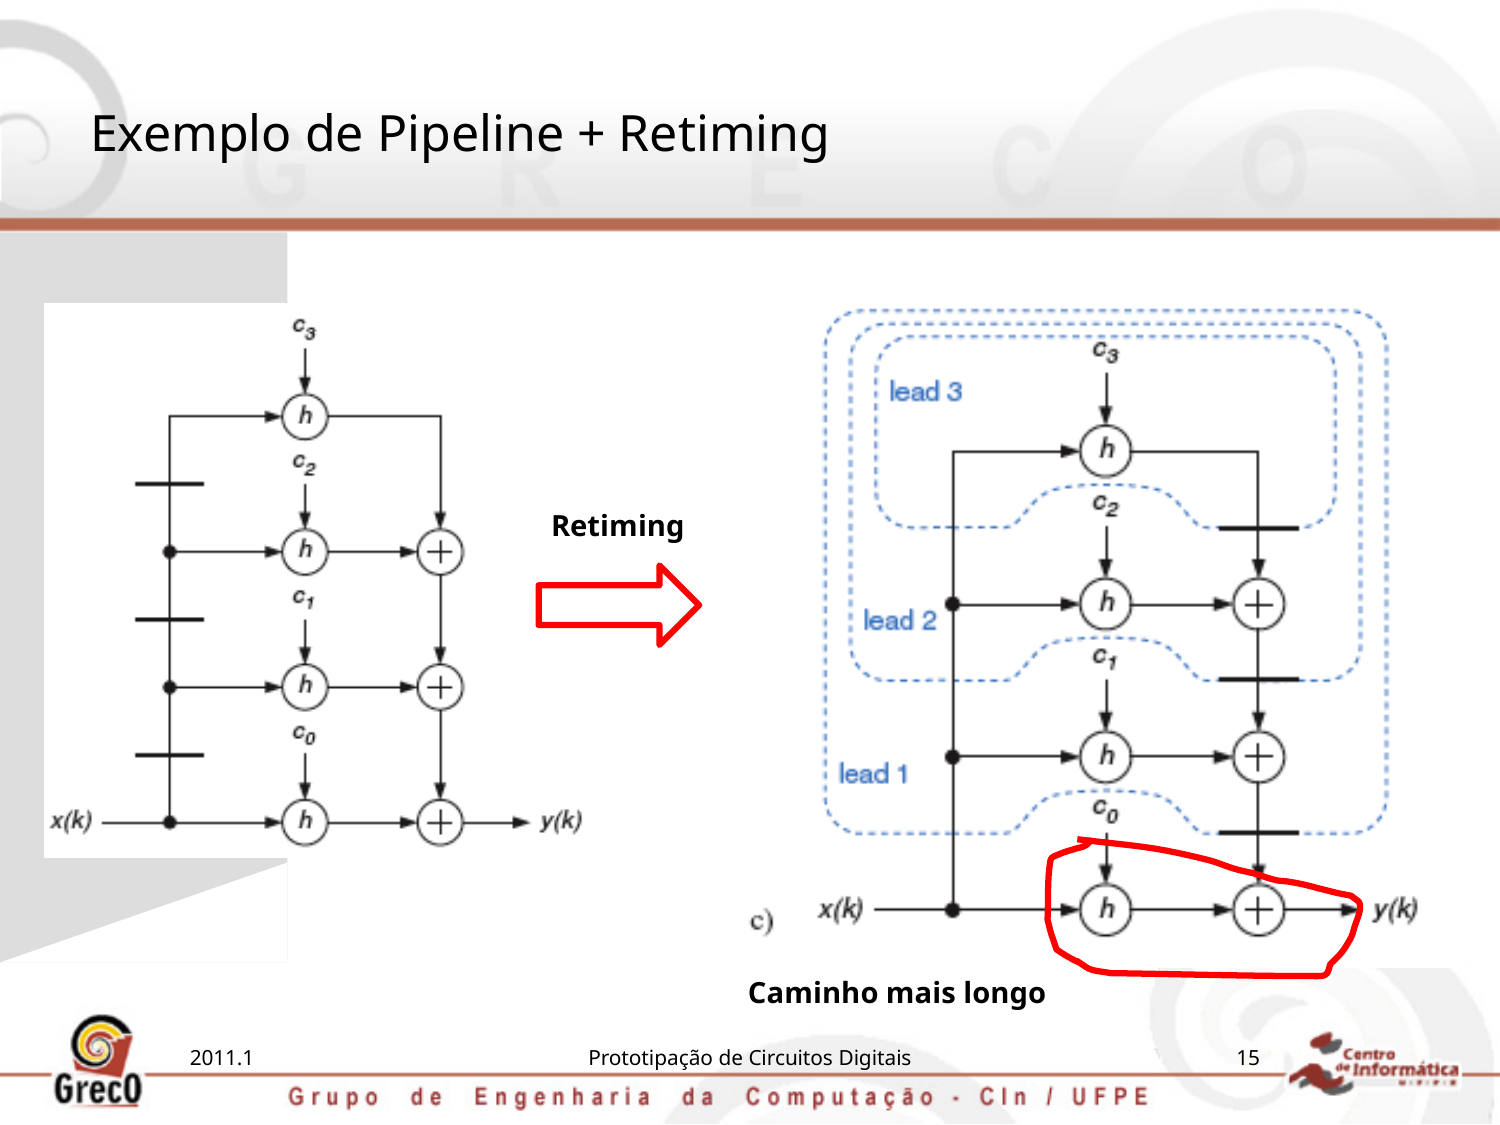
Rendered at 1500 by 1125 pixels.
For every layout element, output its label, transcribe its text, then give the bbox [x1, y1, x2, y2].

picture [0, 1, 1500, 1124]
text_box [731, 838, 1362, 1018]
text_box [535, 278, 1458, 968]
slide_number 2011.1 [174, 1037, 488, 1113]
slide_number 15 [1037, 1037, 1276, 1113]
title Exemplo de Pipeline + Retiming [74, 37, 1463, 226]
footer Prototipação de Circuitos Digitais [512, 1037, 988, 1113]
